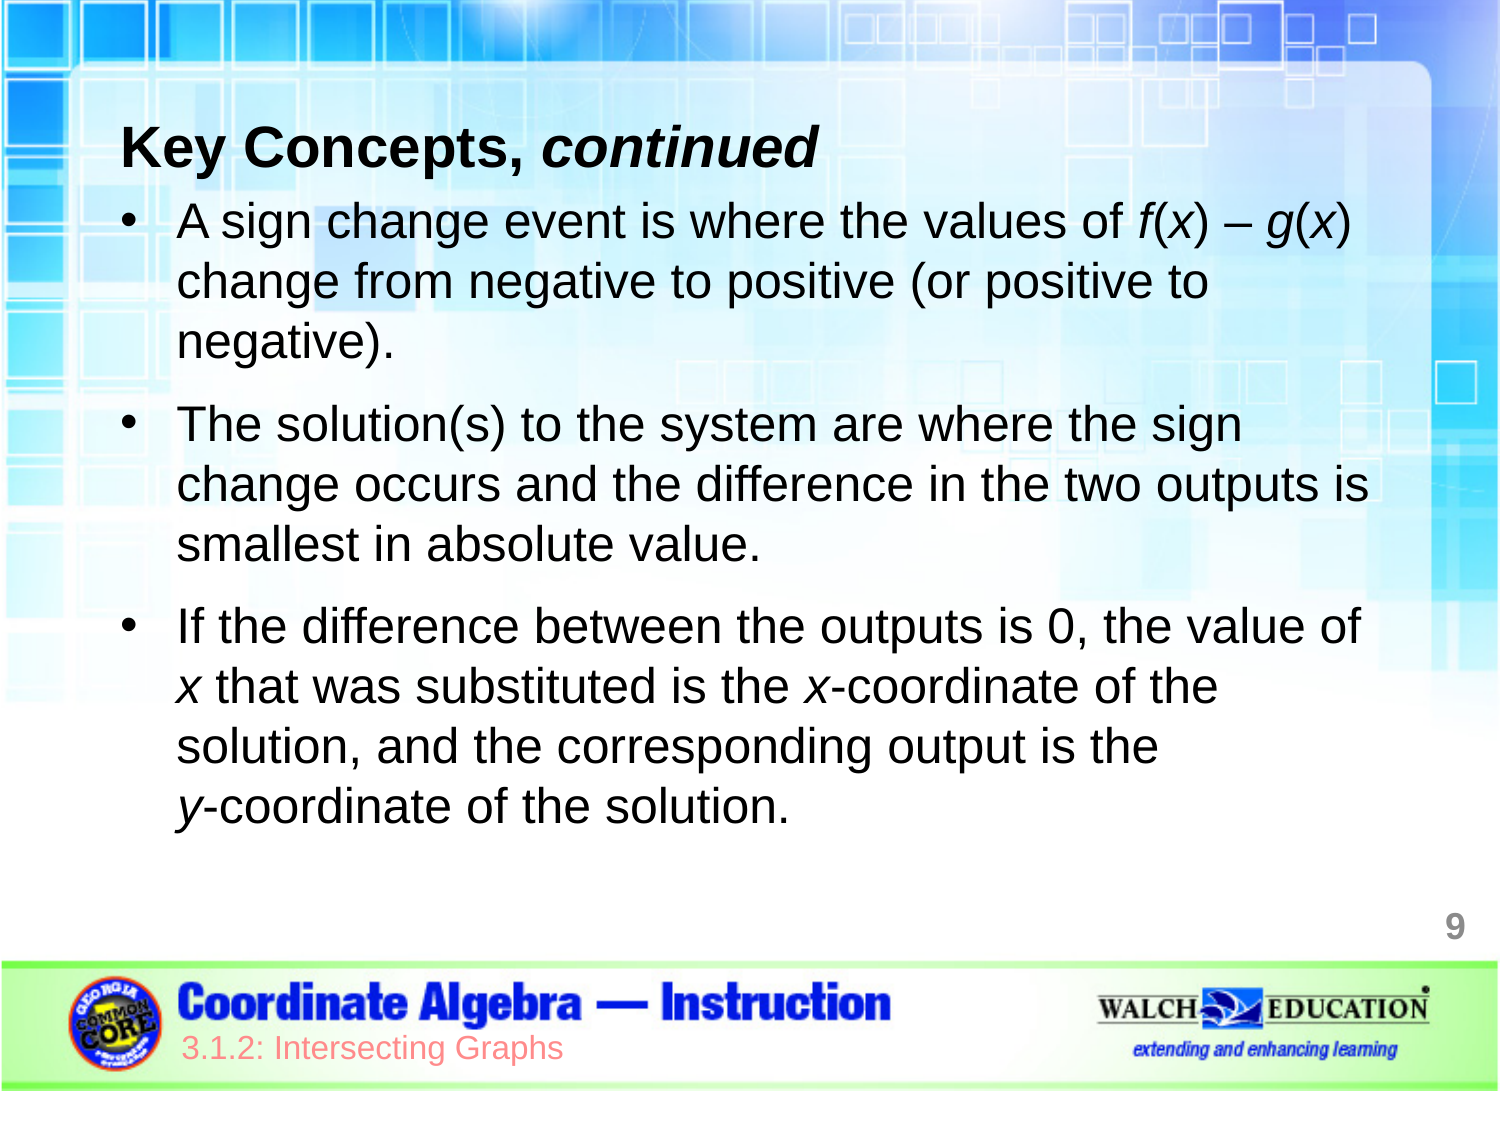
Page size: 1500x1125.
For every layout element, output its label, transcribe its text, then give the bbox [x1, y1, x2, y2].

subtitle Key Concepts, continued A sign change event is where the values of f(x) – g(x) change from negative to positive (or positive to negative). The solution(s) to the system are where the sign change occurs and the difference in the two outputs is smallest in absolute value. If the difference between the outputs is 0, the value of x that was substituted is the x-coordinate of the solution, and the corresponding output is the y-coordinate of the solution. [105, 101, 1394, 922]
footer 3.1.2: Intersecting Graphs [166, 1024, 1080, 1069]
picture [1, 0, 1500, 1091]
slide_number 9 [1361, 901, 1481, 949]
